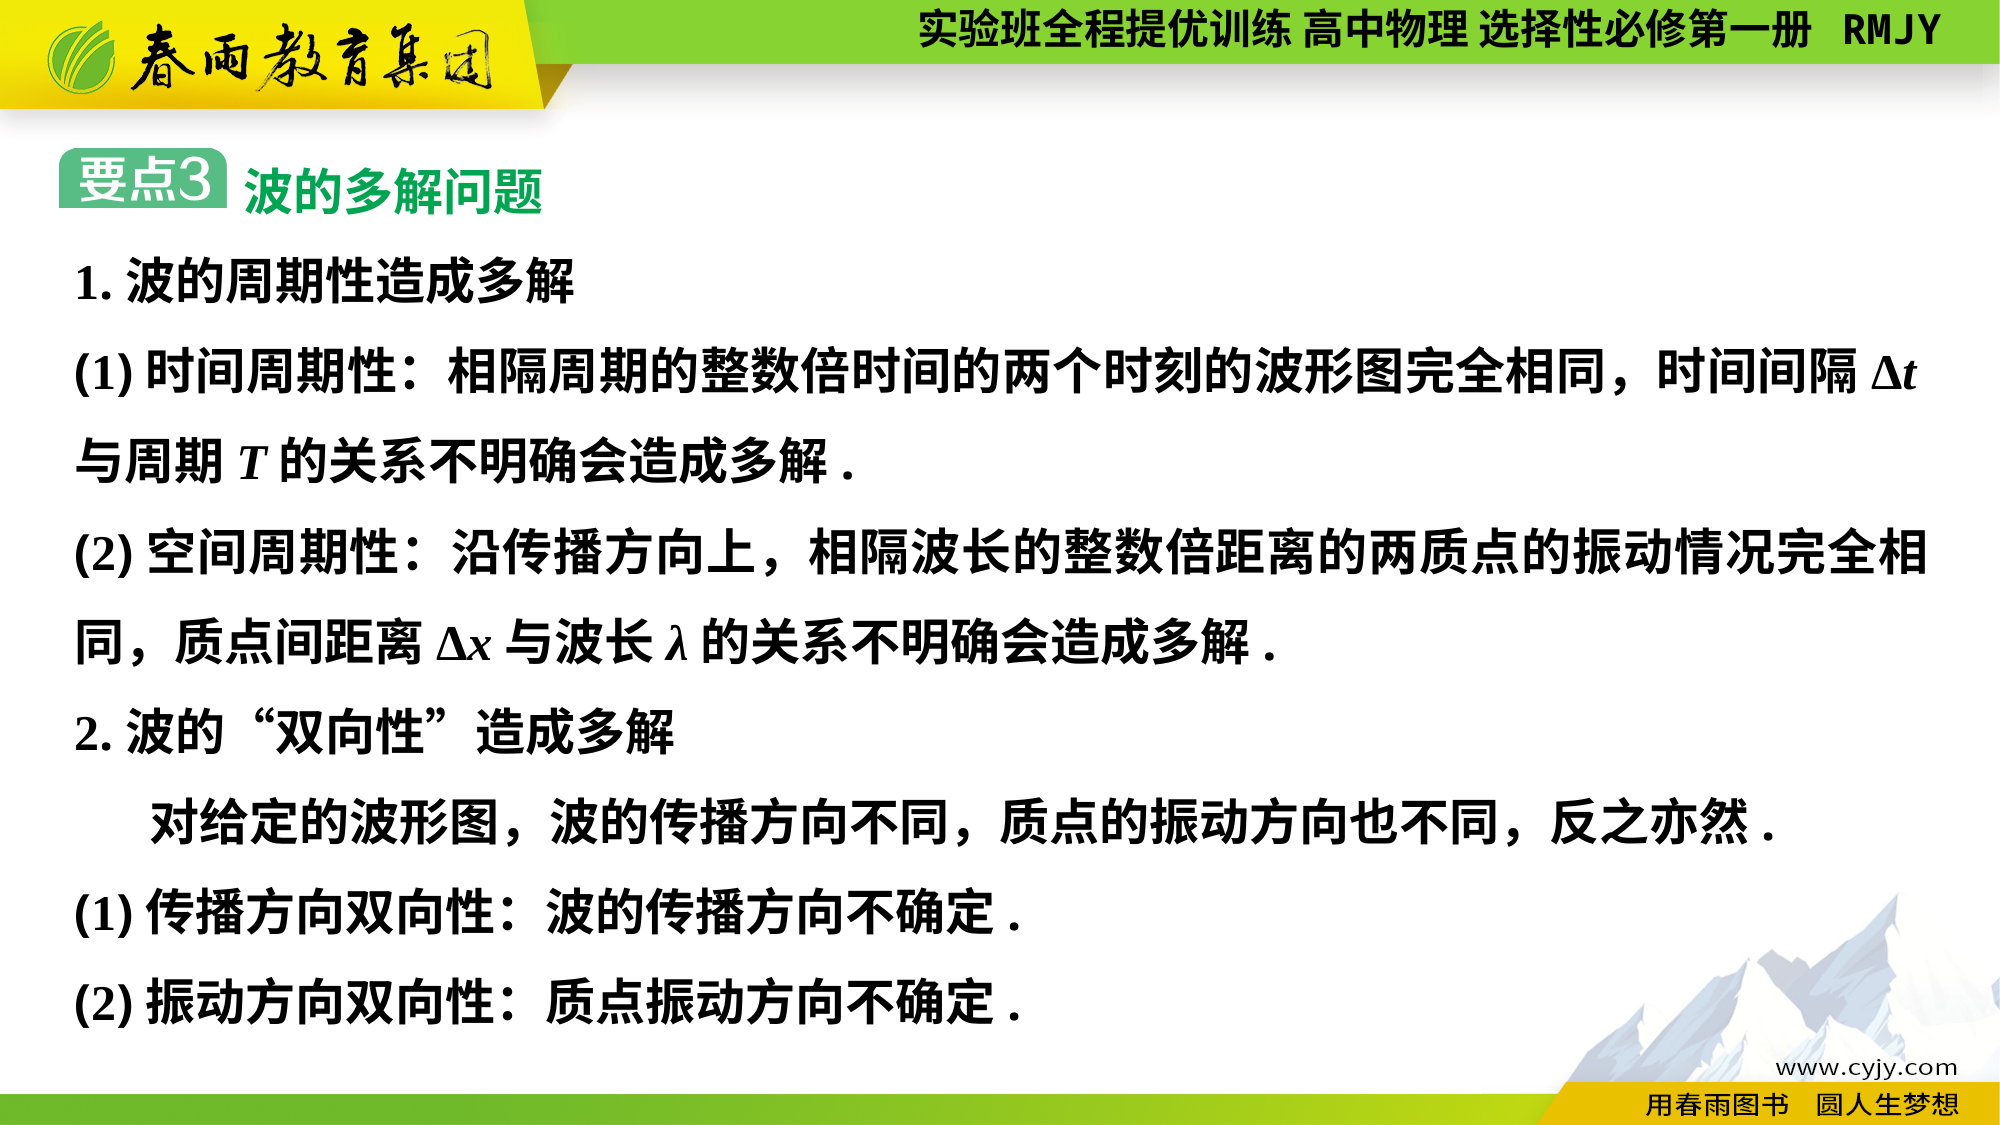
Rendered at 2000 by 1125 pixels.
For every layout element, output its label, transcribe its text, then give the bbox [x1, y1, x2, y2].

list 波的多解问题 1.波的周期性造成多解 (1)时间周期性：相隔周期的整数倍时间的两个时刻的波形图完全相同，时间间隔Δt与周期T的关系不明确会造成多解. (2)空间周期性：沿传播方向上，相隔波长的整数倍距离的两质点的振动情况完全相同，质点间距离Δx与波长λ的关系不明确会造成多解. 2.波的“双向性”造成多解 对给定的波形图，波的传播方向不同，质点的振动方向也不同，反之亦然. (1)传播方向双向性：波的传播方向不确定. (2)振动方向双向性：质点振动方向不确定. [59, 122, 1944, 1047]
picture [0, 0, 2000, 1125]
